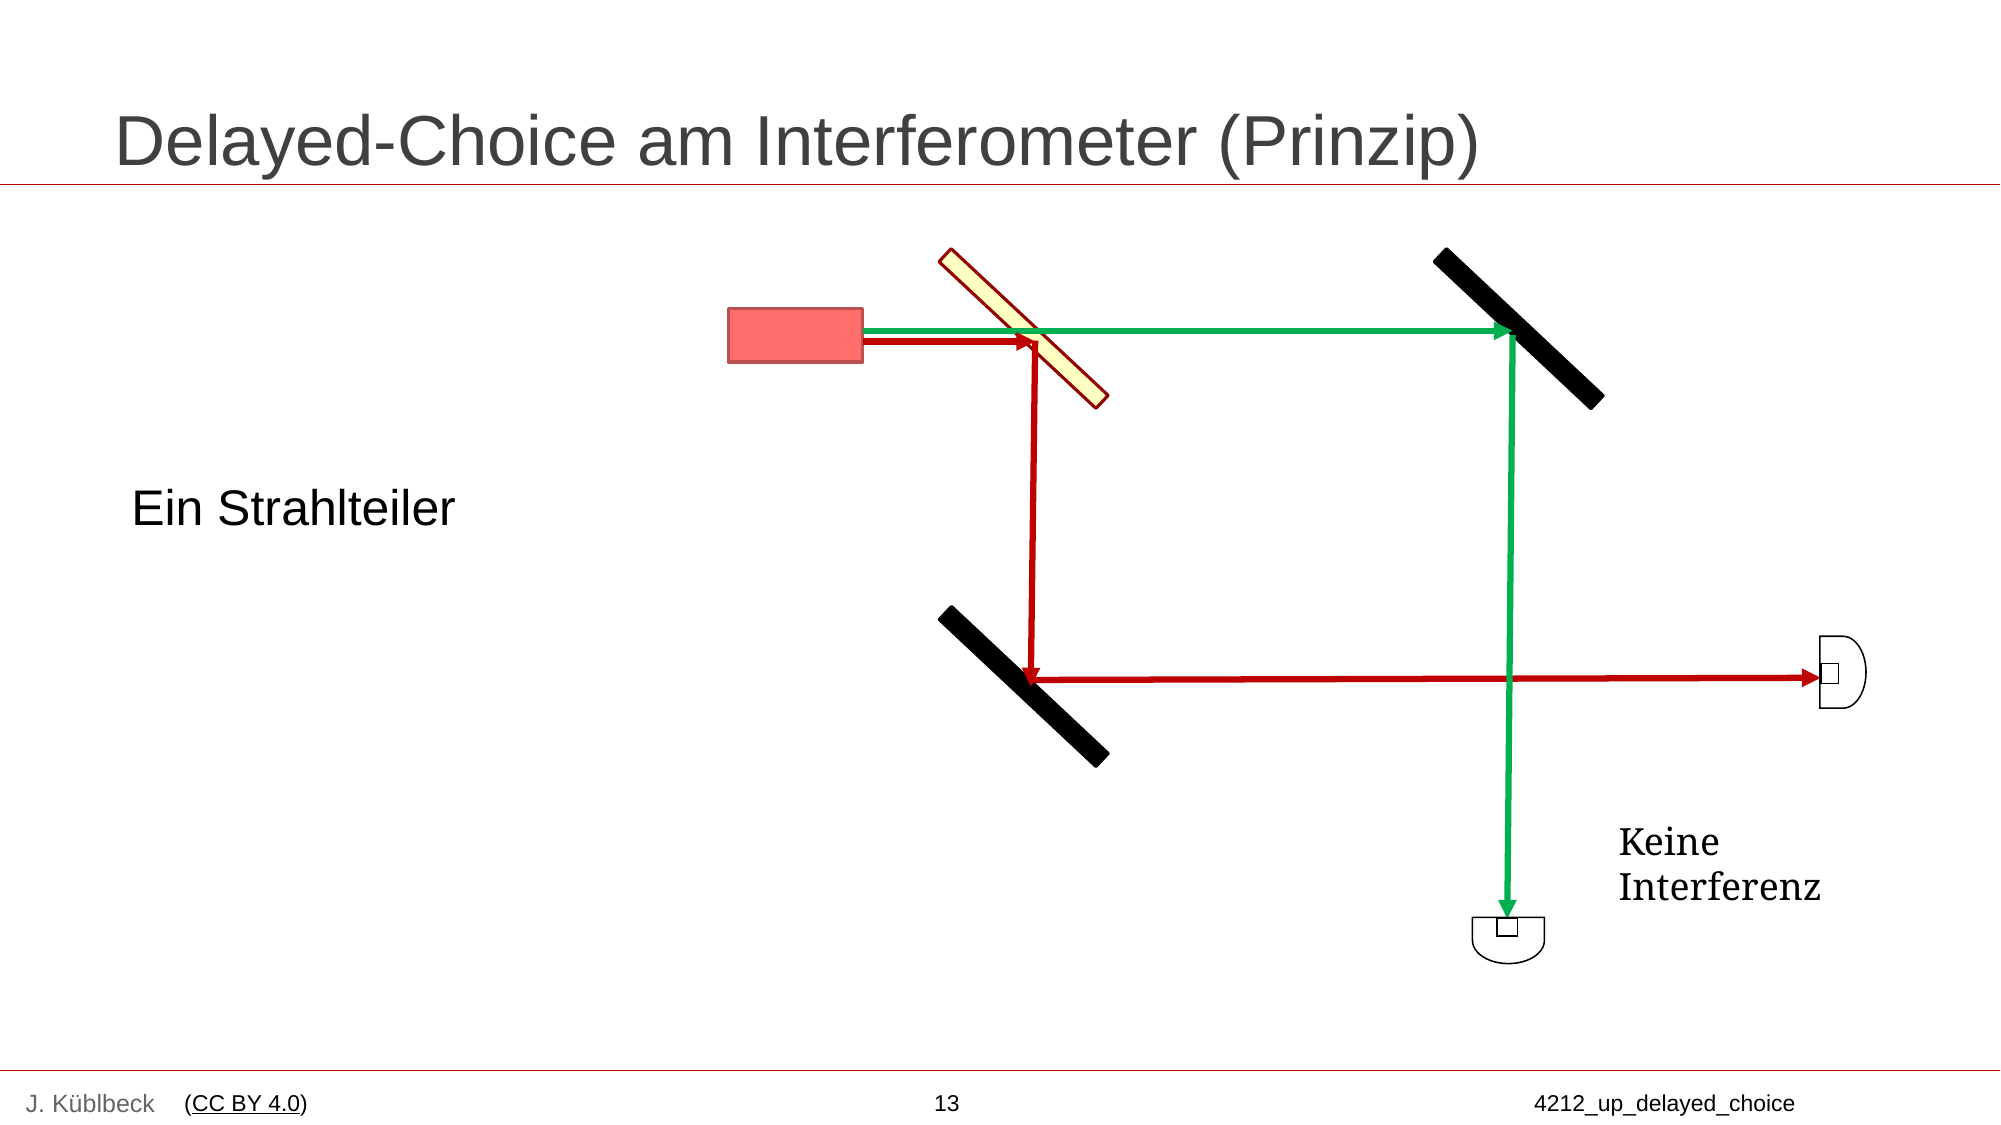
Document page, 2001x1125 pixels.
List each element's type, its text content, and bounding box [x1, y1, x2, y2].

title Delayed-Choice am Interferometer (Prinzip) [99, 90, 1900, 185]
list Ein Strahlteiler [98, 203, 630, 587]
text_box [728, 308, 1867, 964]
